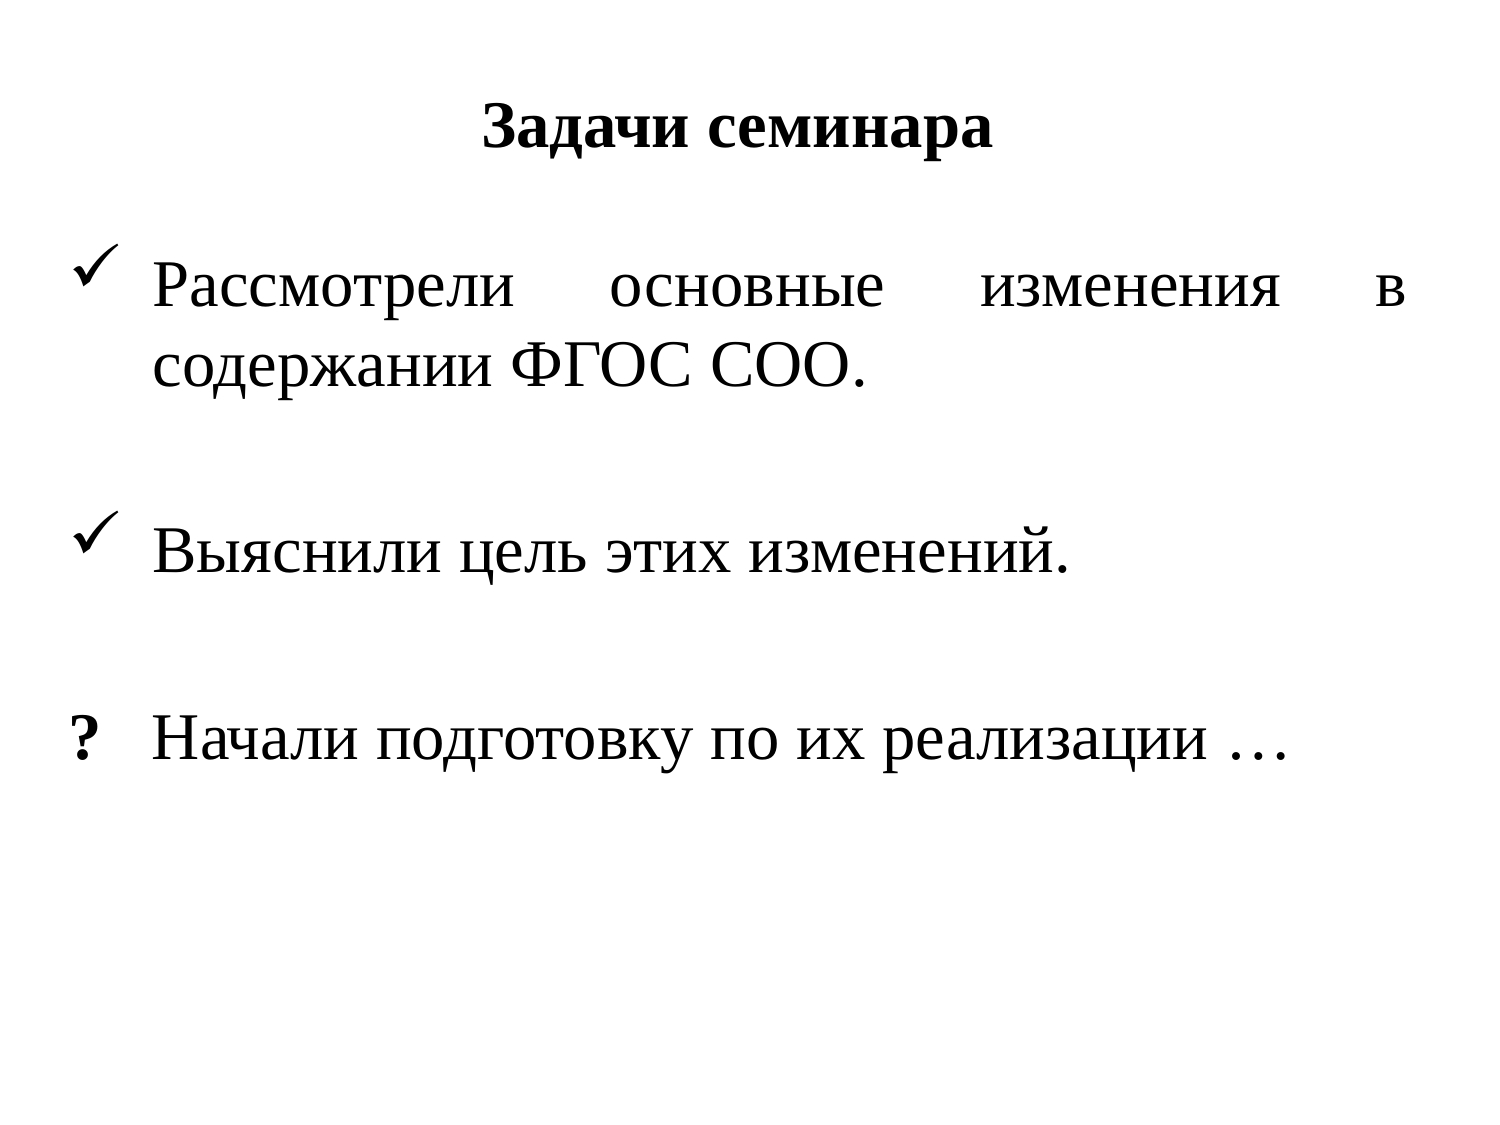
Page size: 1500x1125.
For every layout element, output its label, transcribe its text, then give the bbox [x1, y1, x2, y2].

subtitle Рассмотрели основные изменения в содержании ФГОС СОО. Выяснили цель этих изменений. ? Начали подготовку по их реализации … [53, 231, 1424, 835]
title Задачи семинара [100, 0, 1376, 231]
